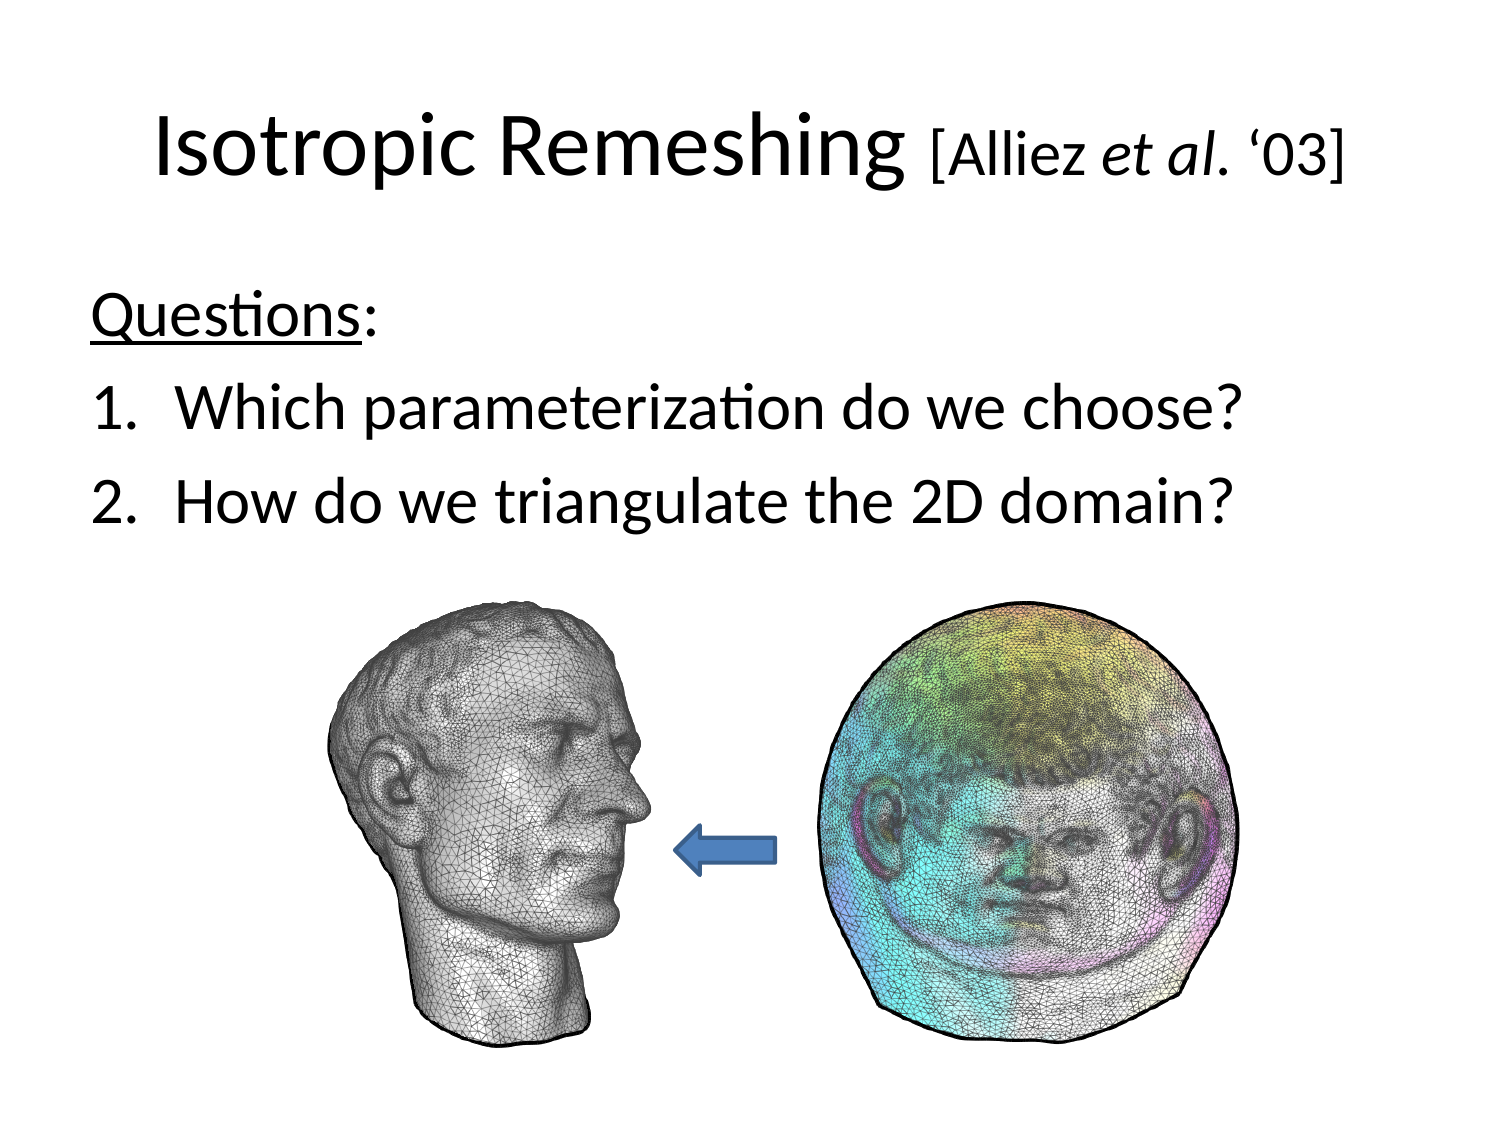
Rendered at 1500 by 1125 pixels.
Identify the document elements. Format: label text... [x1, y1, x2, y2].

text_box [743, 835, 778, 865]
list Questions: Which parameterization do we choose? How do we triangulate the 2D domain? [75, 262, 1425, 1125]
title Isotropic Remeshing [Alliez et al. ‘03] [75, 45, 1425, 233]
picture [286, 599, 738, 1051]
picture [799, 599, 1251, 1051]
